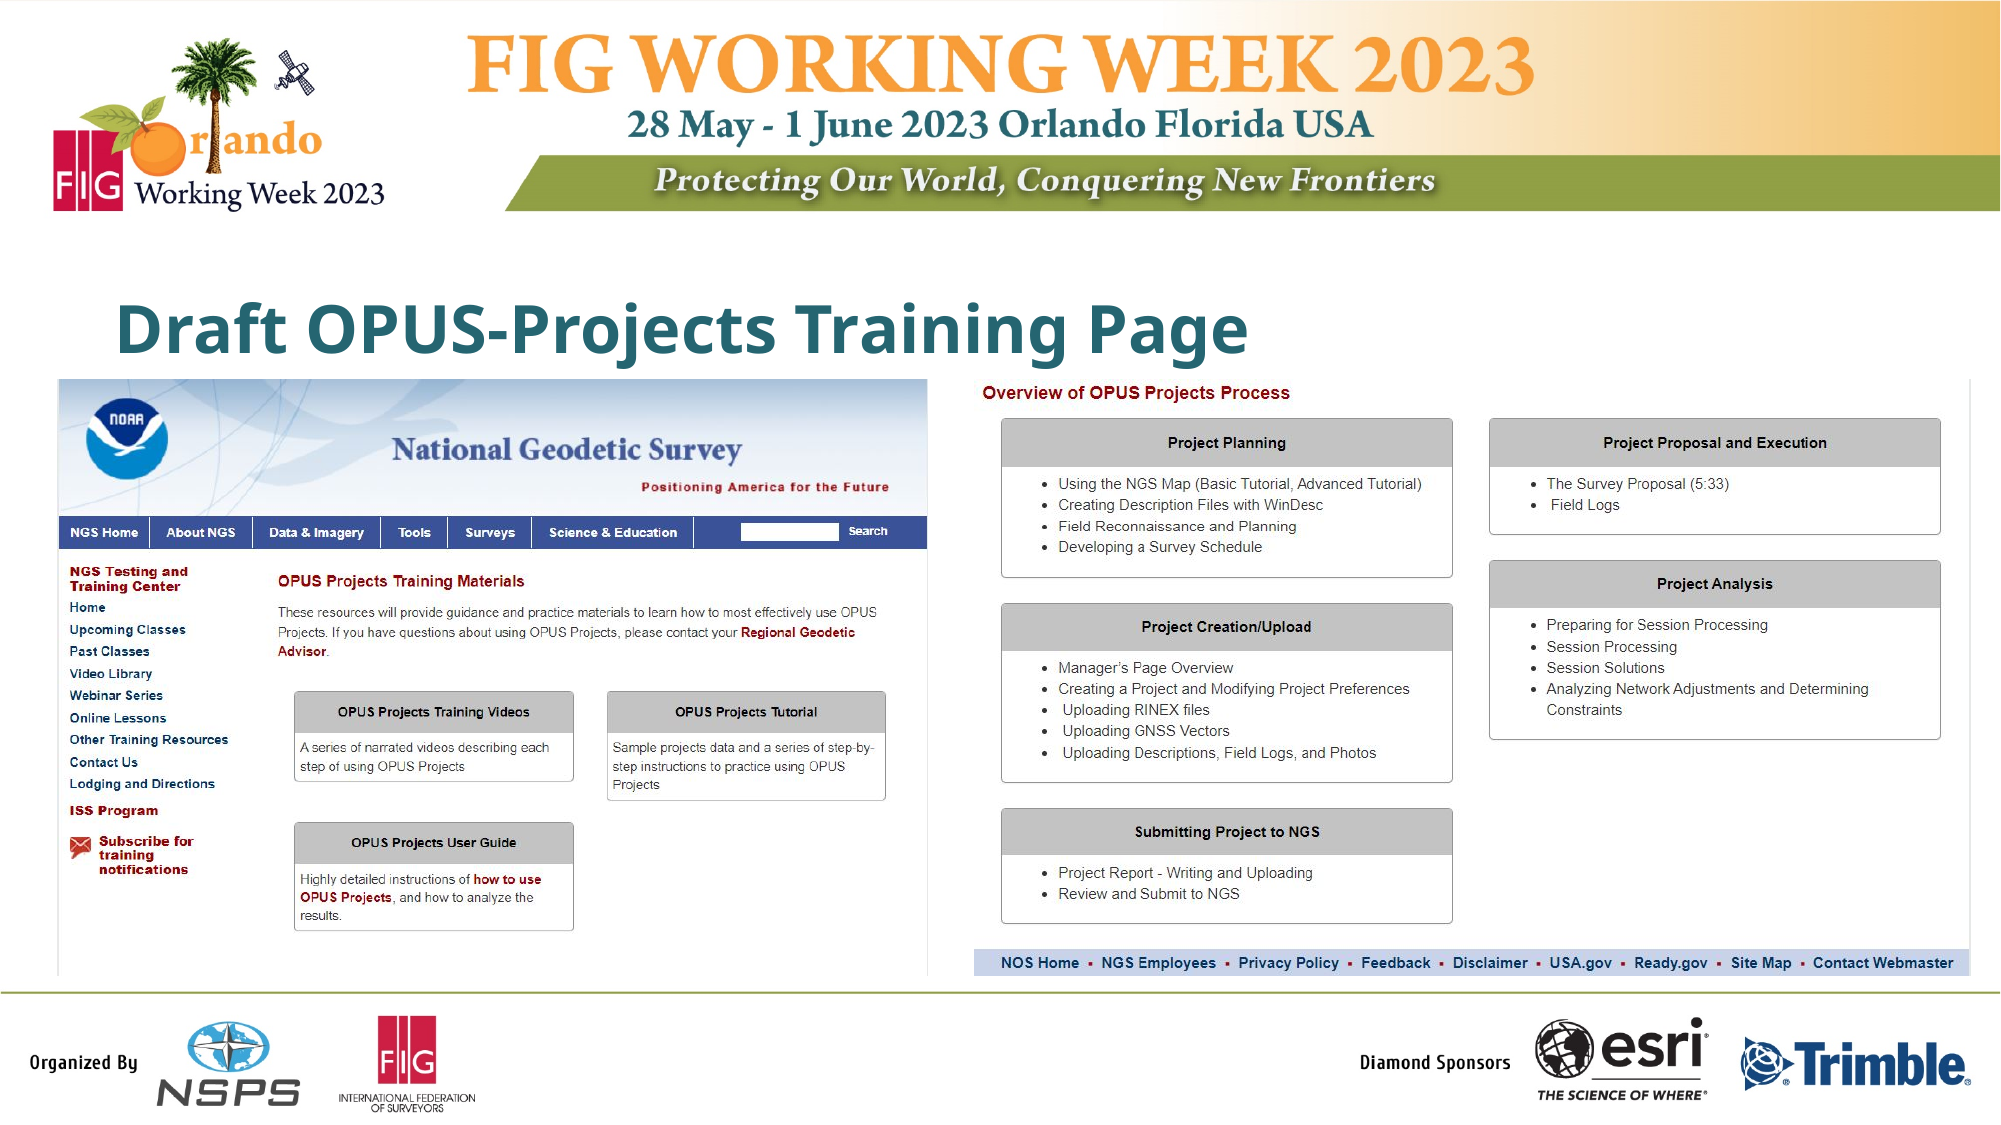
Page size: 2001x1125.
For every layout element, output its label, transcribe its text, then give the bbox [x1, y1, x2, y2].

text_box Draft OPUS-Projects Training Page [100, 288, 1900, 380]
picture [0, 0, 2001, 1125]
